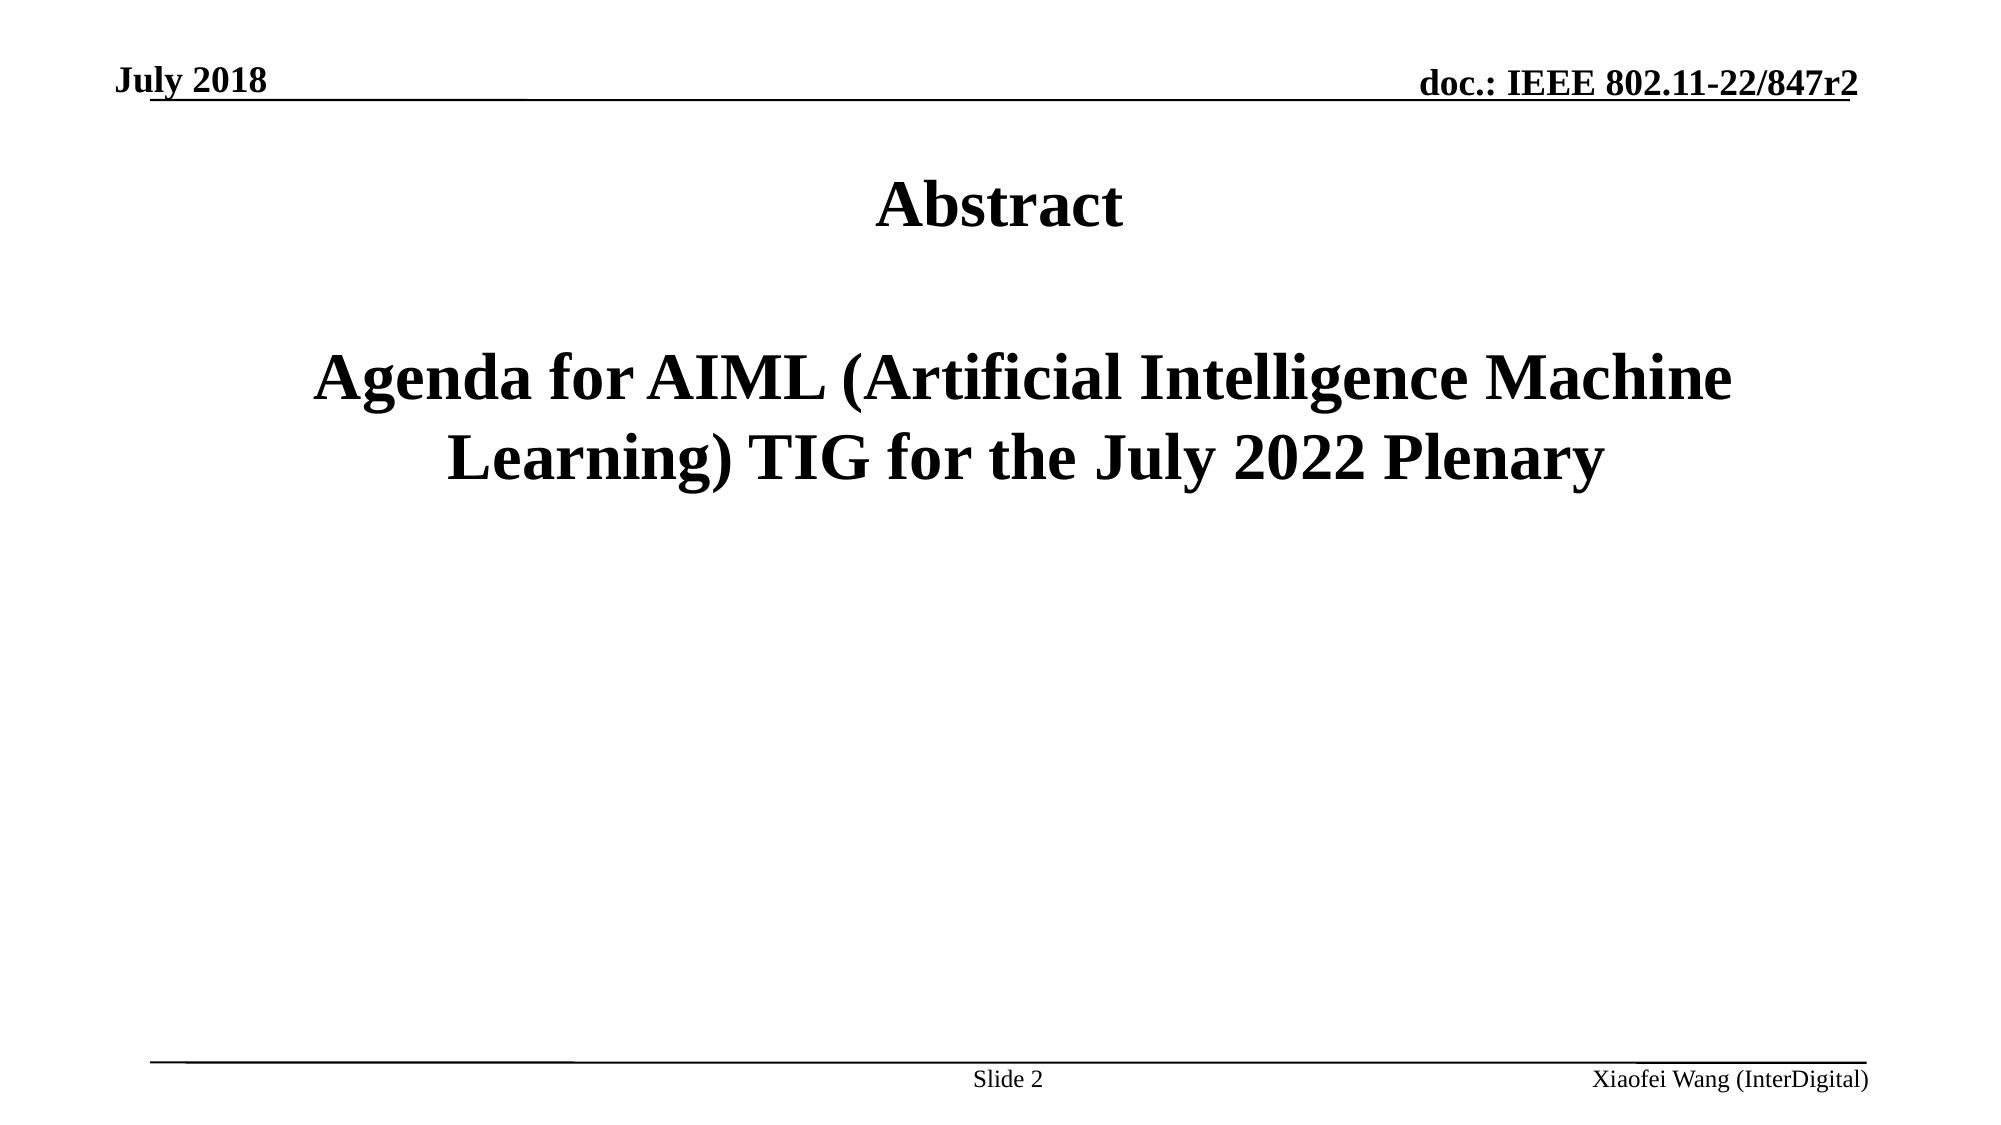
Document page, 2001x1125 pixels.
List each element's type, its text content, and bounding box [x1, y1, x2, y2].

title Abstract [149, 112, 1850, 288]
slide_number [114, 0, 274, 101]
slide_number Slide 2 [950, 1061, 1067, 1123]
footer Xiaofei Wang (InterDigital) [1587, 1061, 1870, 1125]
list Agenda for AIML (Artificial Intelligence Machine Learning) TIG for the July 2022 Plenary [149, 324, 1850, 1000]
